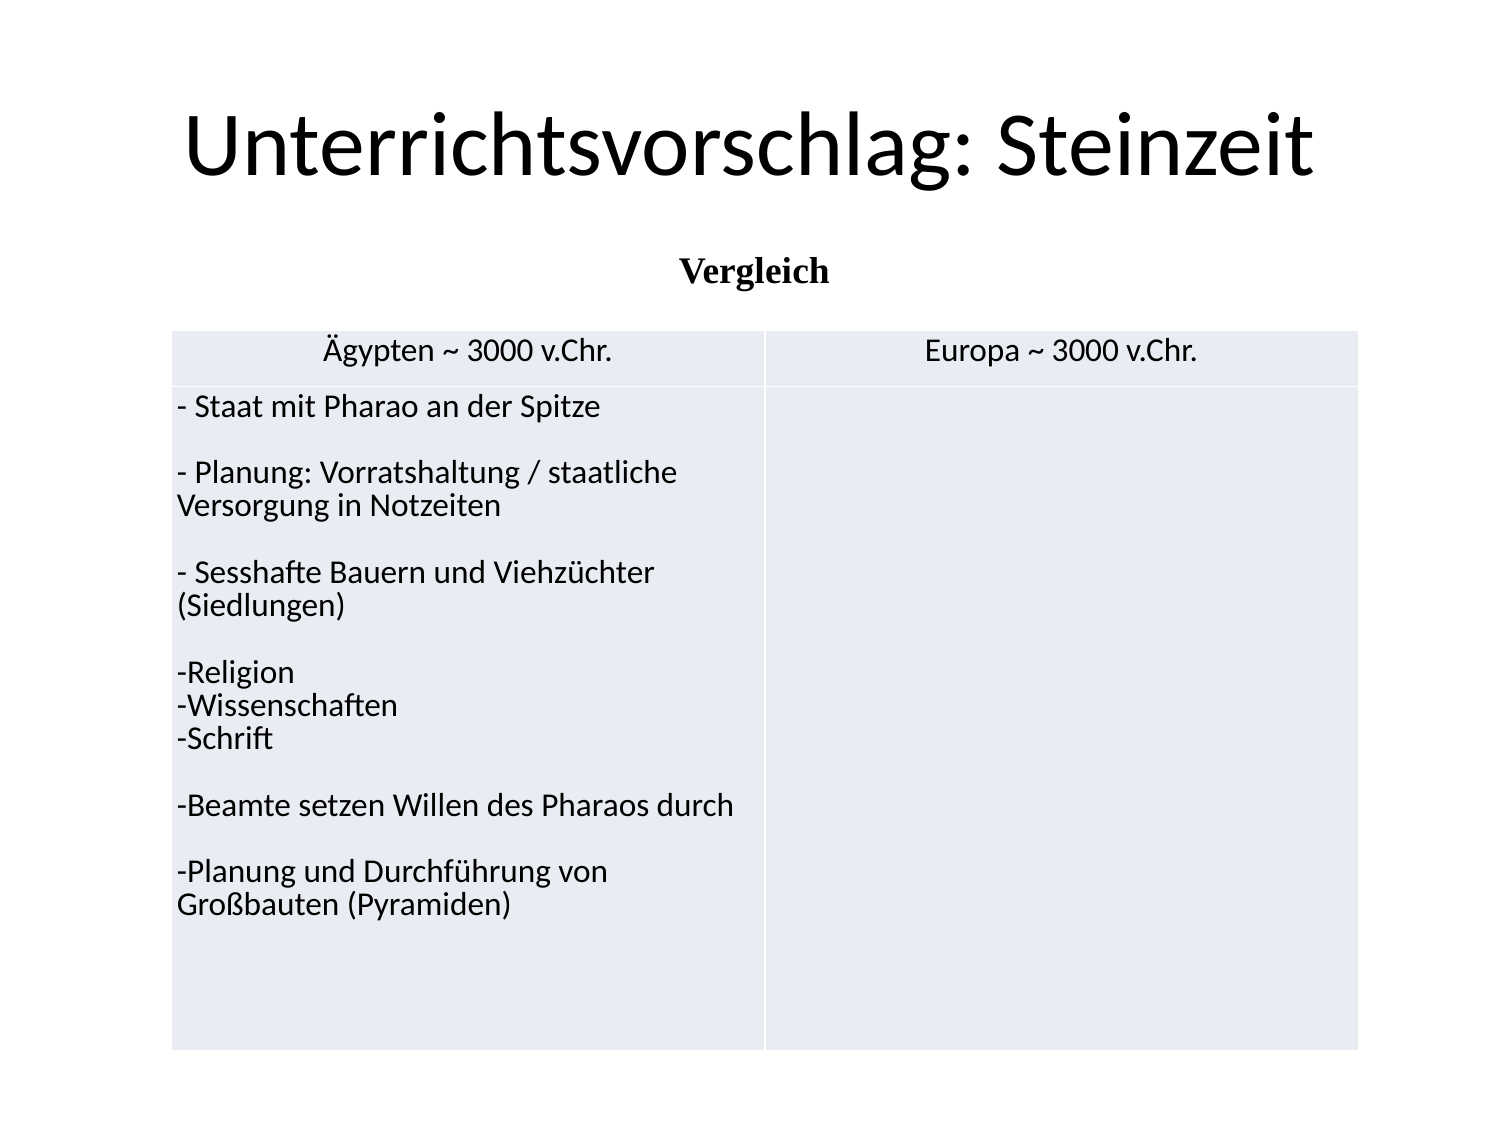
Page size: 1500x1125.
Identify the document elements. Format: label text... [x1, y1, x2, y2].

text_box Vergleich [513, 208, 969, 344]
title Unterrichtsvorschlag: Steinzeit [75, 45, 1425, 233]
table_header Europa ~ 3000 v.Chr. [766, 331, 1358, 386]
table_cell - Staat mit Pharao an der Spitze - Planung: Vorratshaltung / staatliche Versorgung in Notzeiten - Sesshafte Bauern und Viehzüchter (Siedlungen) -Religion -Wissenschaften -Schrift -Beamte setzen Willen des Pharaos durch -Planung und Durchführung von Großbauten (Pyramiden) [172, 387, 764, 1050]
table_cell [766, 387, 1358, 1050]
table_header Ägypten ~ 3000 v.Chr. [172, 331, 764, 386]
